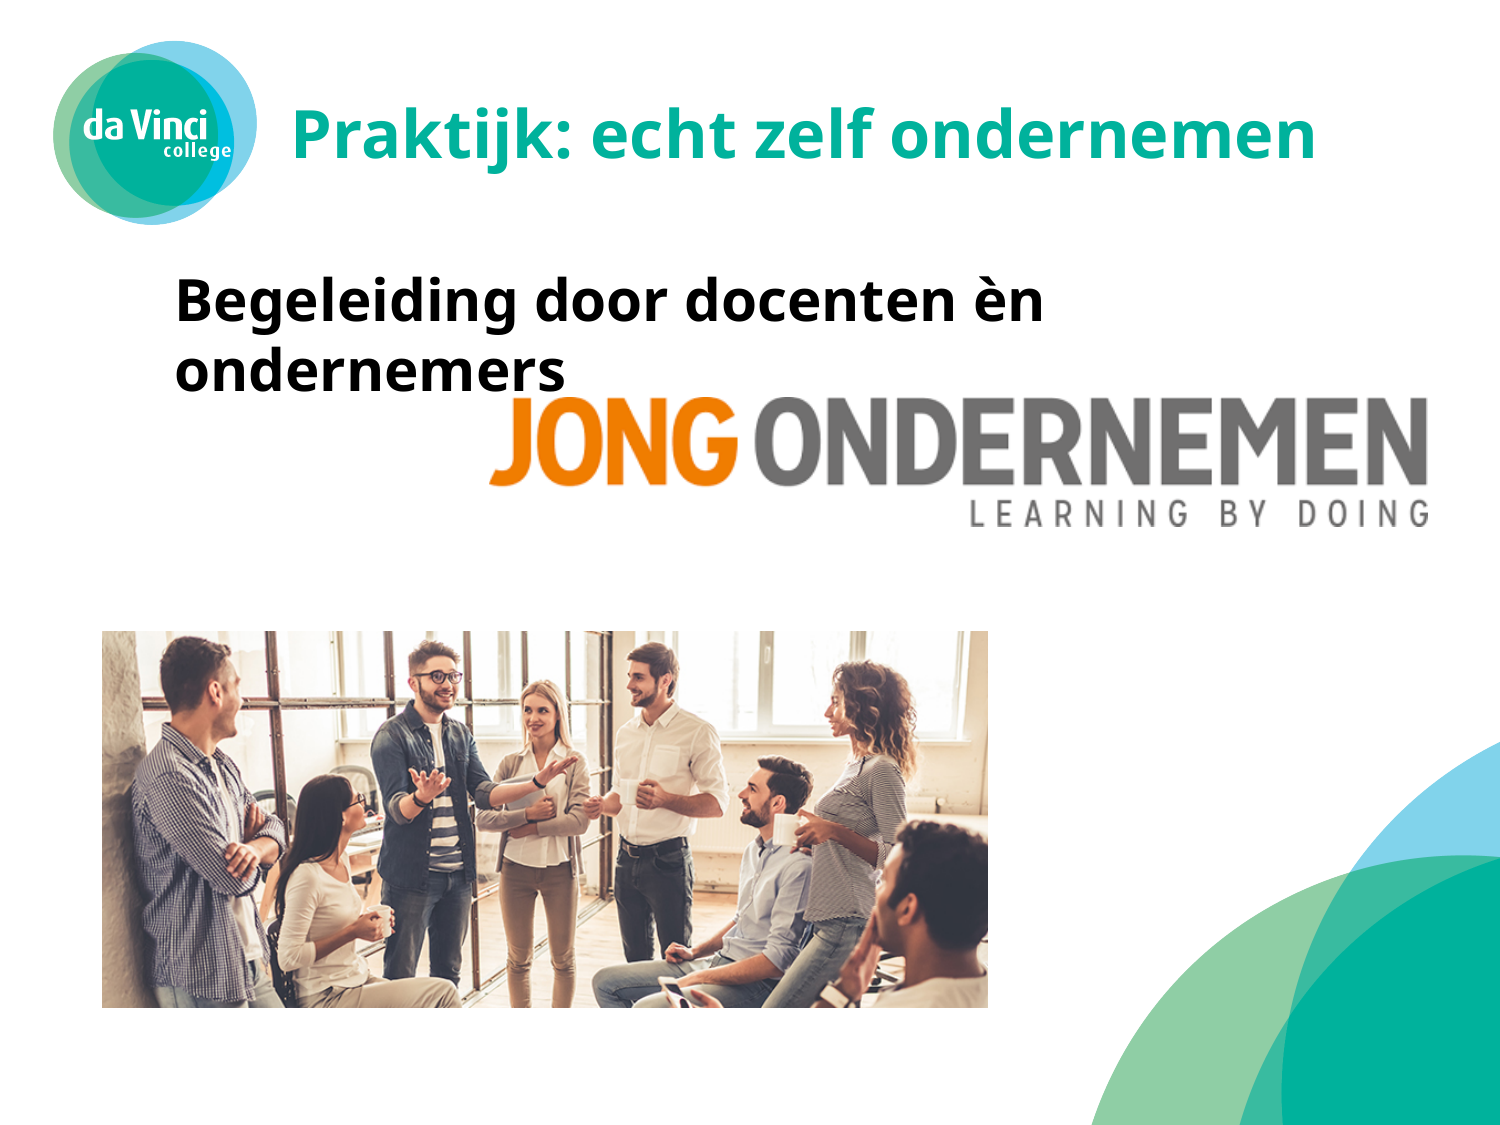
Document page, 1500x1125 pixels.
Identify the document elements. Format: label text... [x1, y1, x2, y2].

picture [0, 0, 1500, 1125]
title Praktijk: echt zelf ondernemen [275, 37, 1424, 180]
list Begeleiding door docenten èn ondernemers [159, 255, 1425, 1005]
